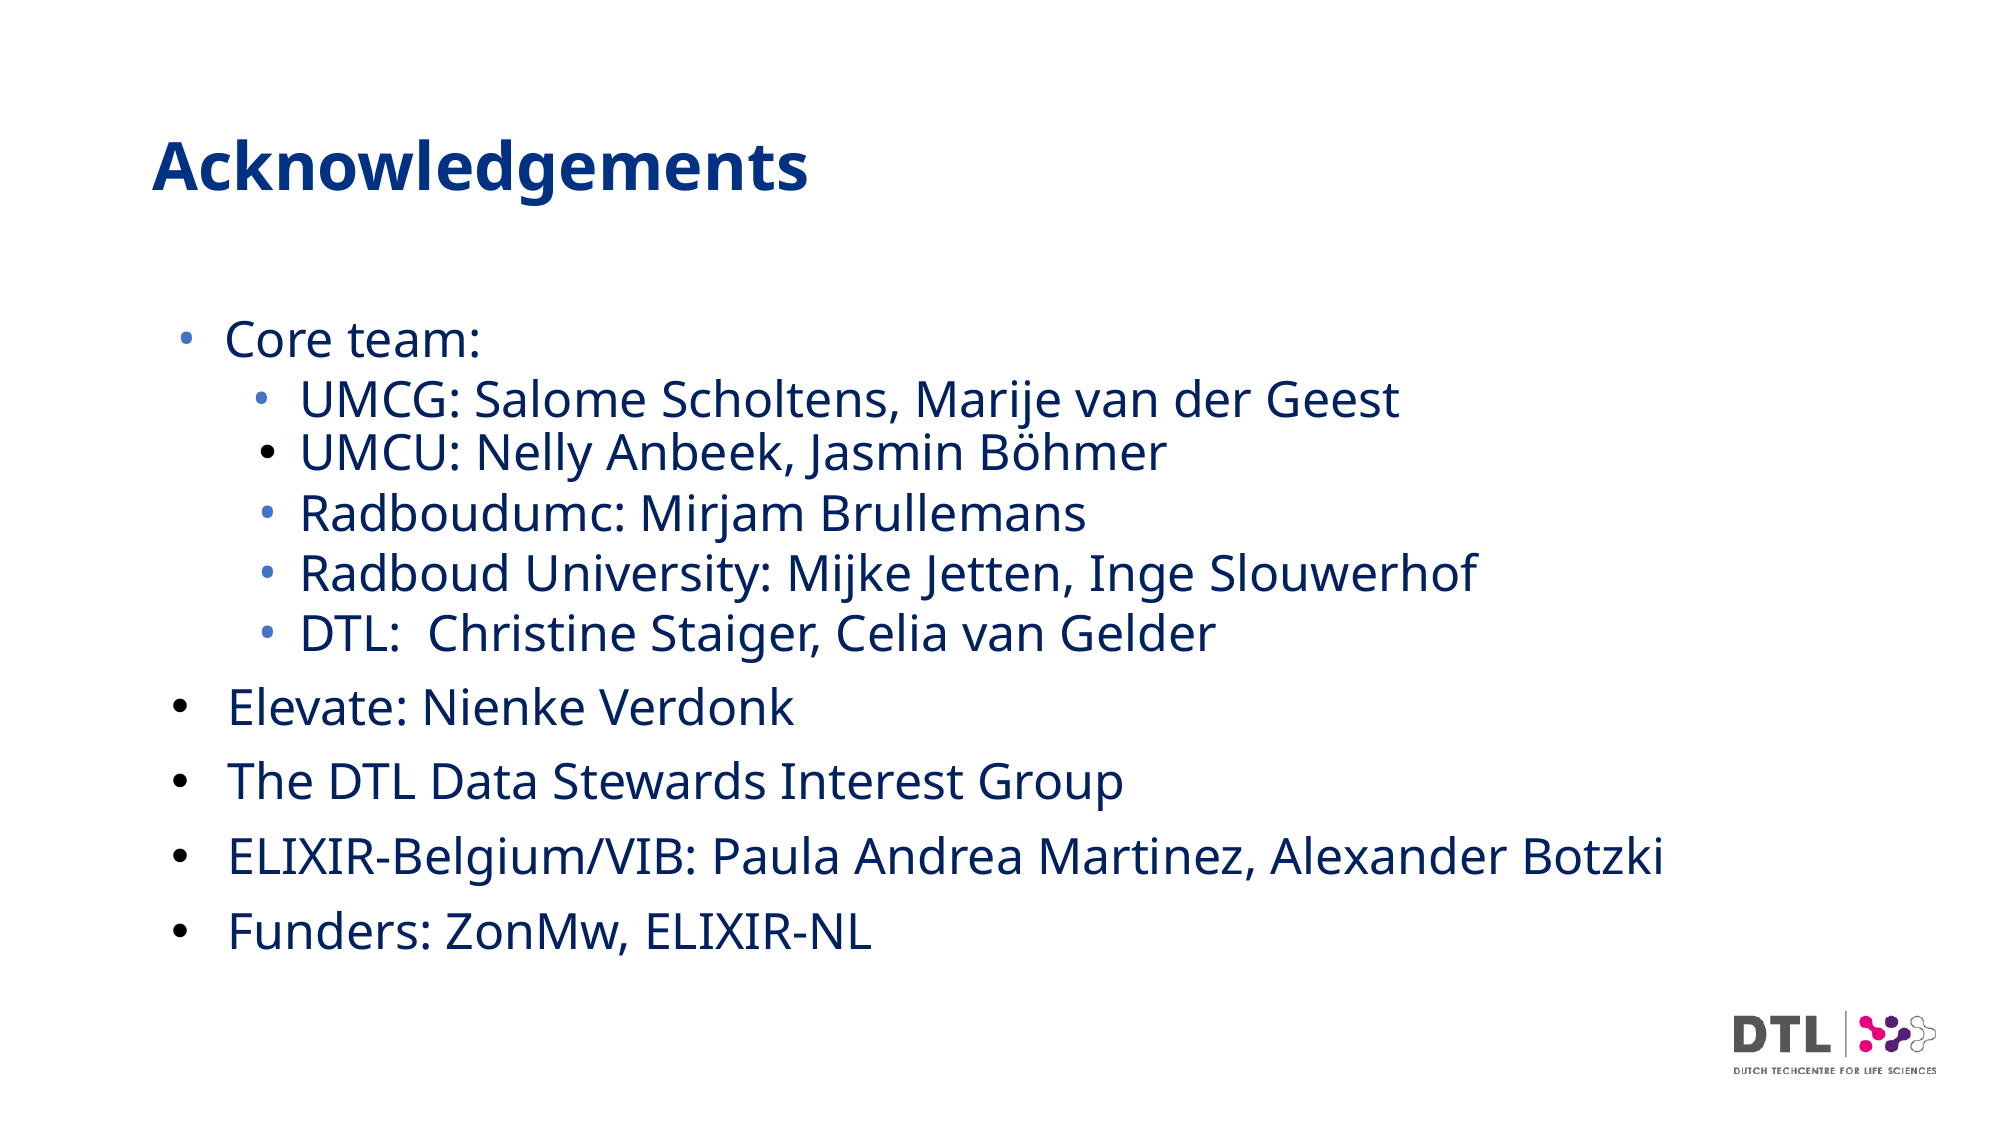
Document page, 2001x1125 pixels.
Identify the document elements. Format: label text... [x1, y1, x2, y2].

picture [1734, 1011, 1936, 1074]
list Core team: UMCG: Salome Scholtens, Marije van der Geest UMCU: Nelly Anbeek, Jasmin Böhmer Radboudumc: Mirjam Brullemans Radboud University: Mijke Jetten, Inge Slouwerhof DTL: Christine Staiger, Celia van Gelder Elevate: Nienke Verdonk The DTL Data Stewards Interest Group ELIXIR-Belgium/VIB: Paula Andrea Martinez, Alexander Botzki Funders: ZonMw, ELIXIR-NL [137, 299, 1863, 1014]
title Acknowledgements [137, 59, 1863, 278]
